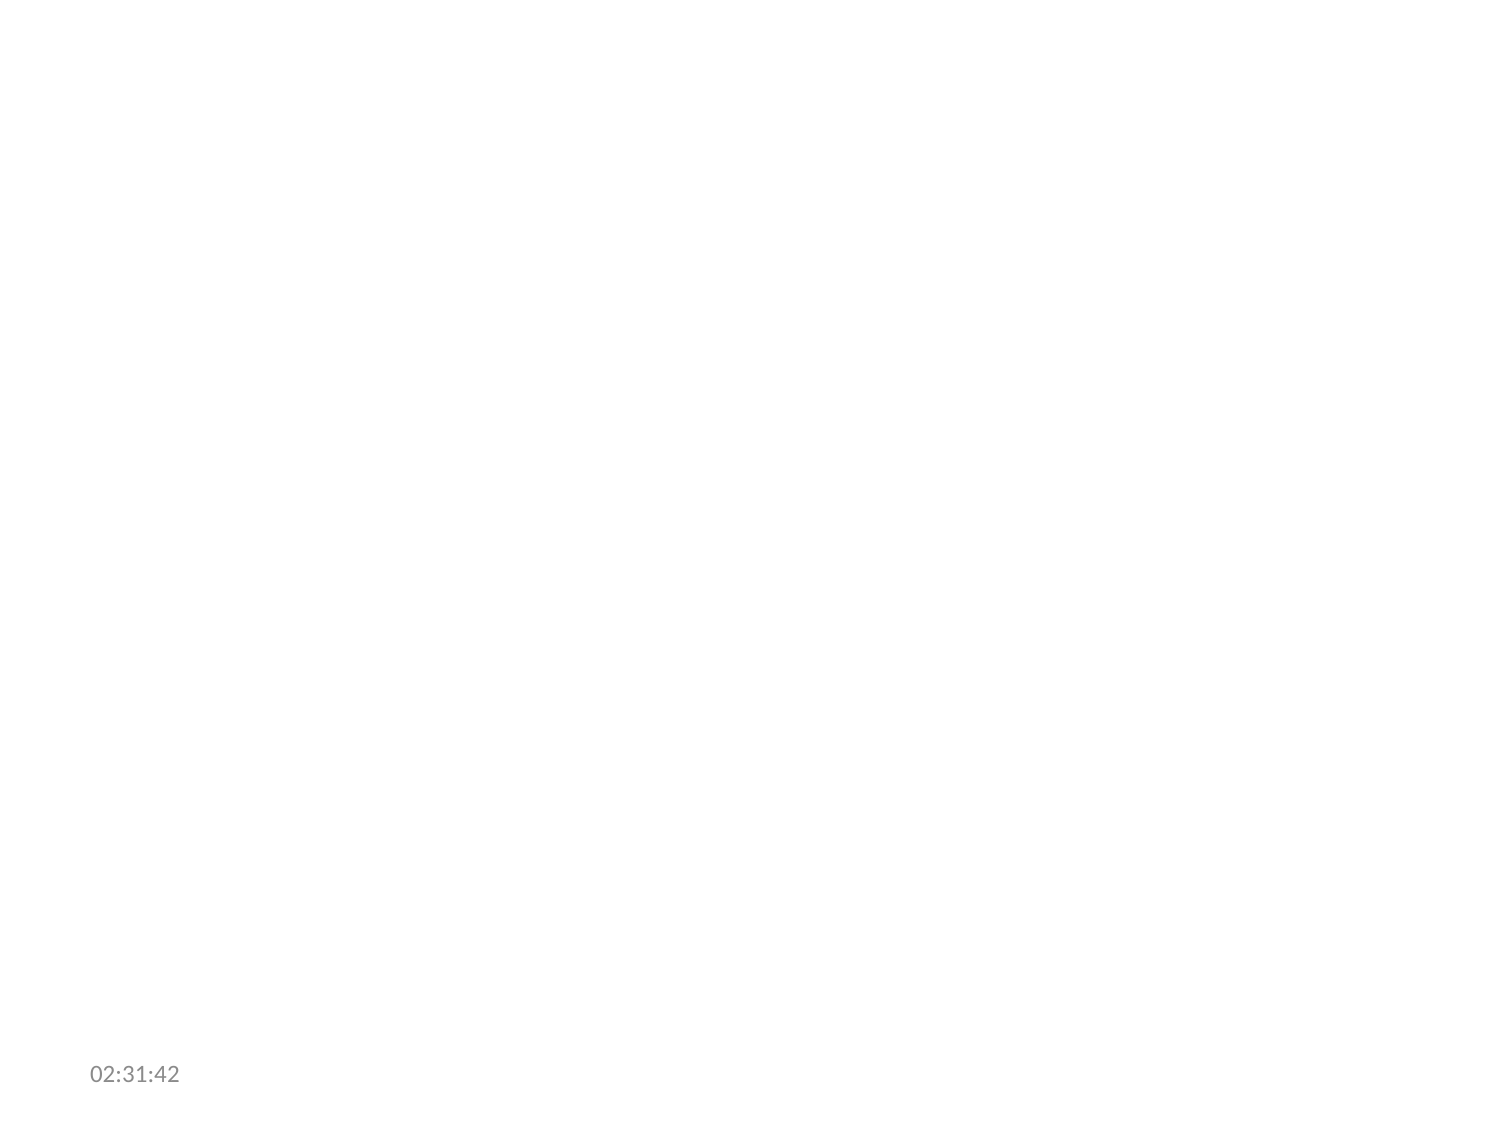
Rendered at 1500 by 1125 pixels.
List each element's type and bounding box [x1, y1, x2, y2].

slide_number [75, 1042, 425, 1103]
